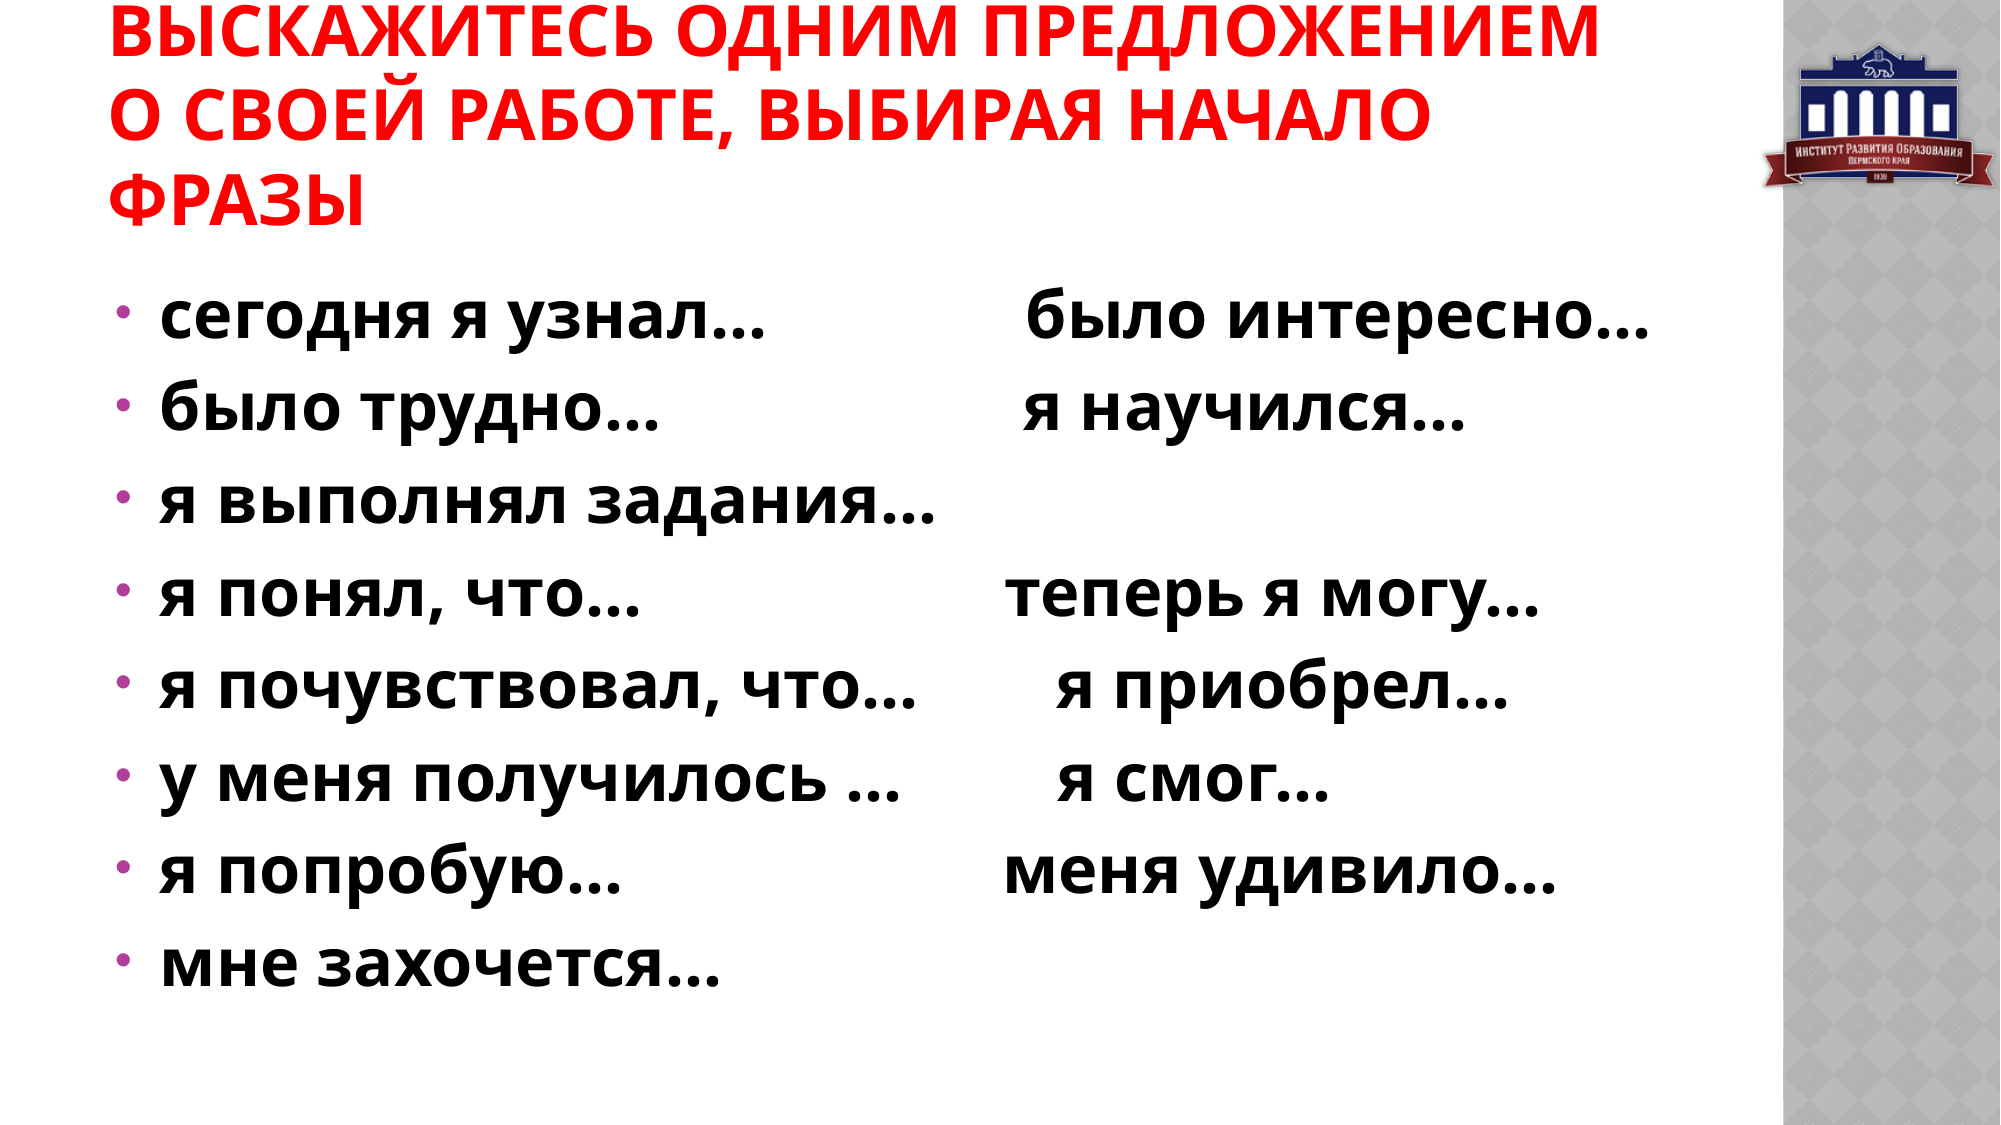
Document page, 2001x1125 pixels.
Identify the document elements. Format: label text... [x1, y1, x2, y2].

picture [1757, 38, 2000, 194]
list сегодня я узнал… было интересно… было трудно… я научился… я выполнял задания… я понял, что… теперь я могу… я почувствовал, что… я приобрел… у меня получилось … я смог… я попробую… меня удивило… мне захочется… [99, 264, 1684, 1059]
title Выскажитесь одним предложением о своей работе, выбирая начало фразы [99, 52, 1684, 240]
